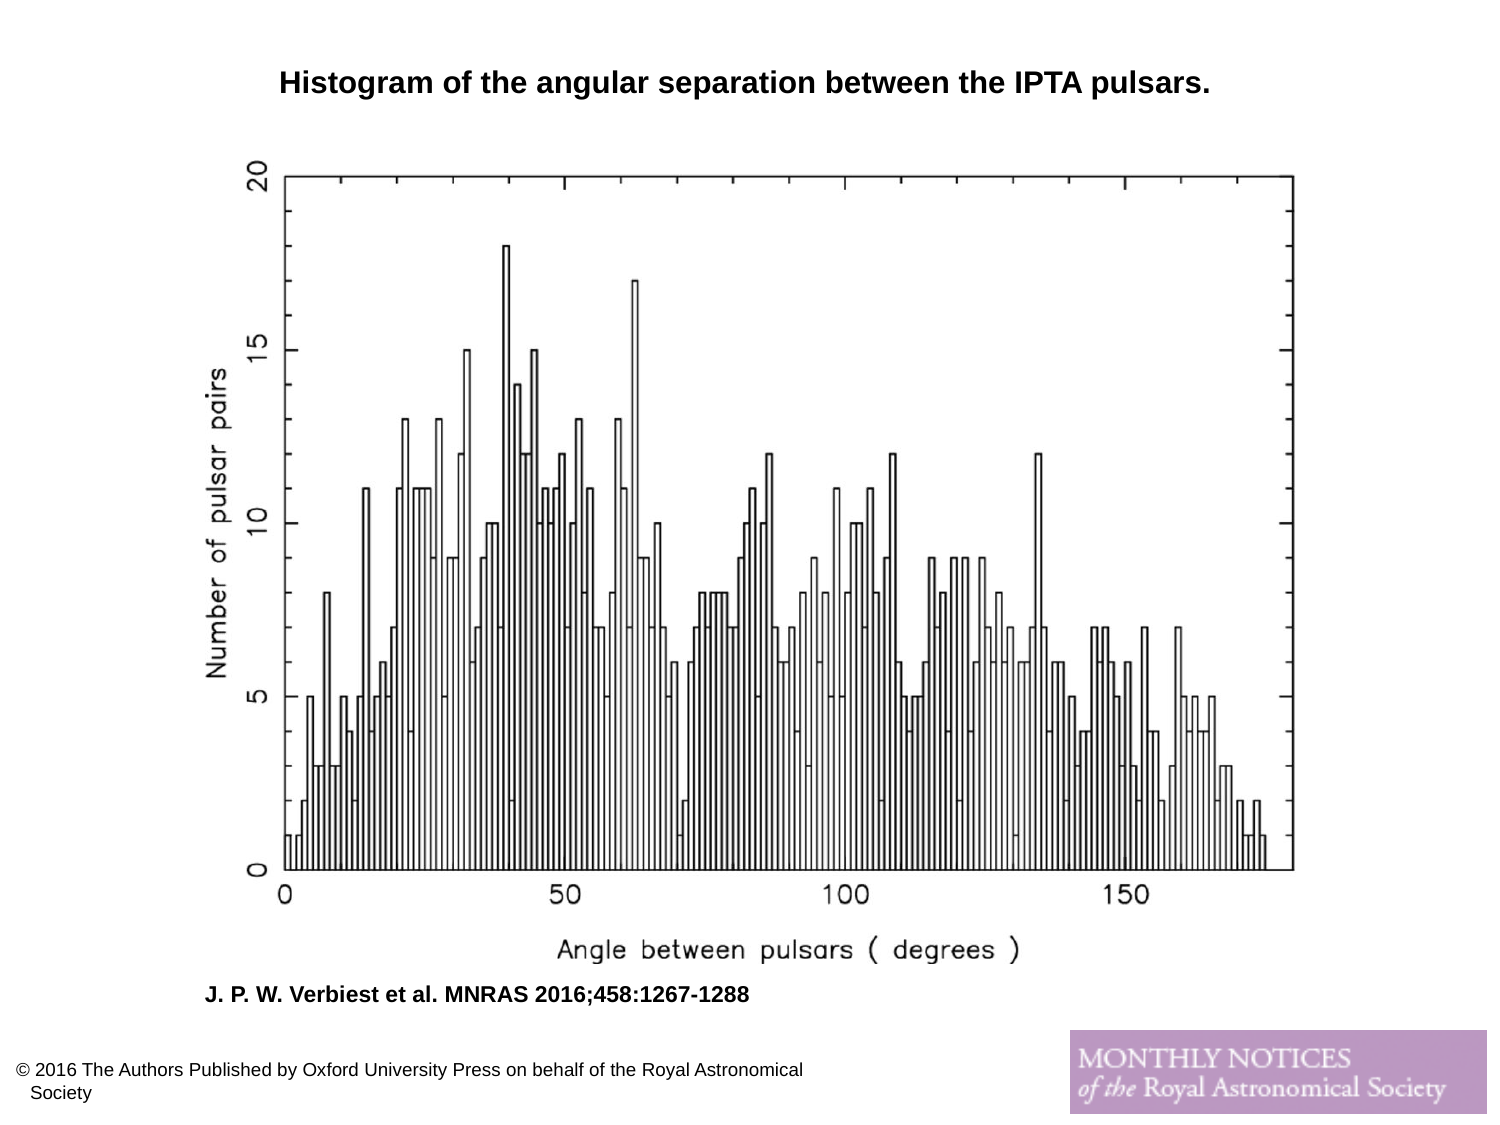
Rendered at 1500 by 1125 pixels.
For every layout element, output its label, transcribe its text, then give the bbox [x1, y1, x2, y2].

picture [204, 160, 1297, 964]
text_box J. P. W. Verbiest et al. MNRAS 2016;458:1267-1288 [204, 979, 848, 1018]
text_box © 2016 The Authors Published by Oxford University Press on behalf of the Royal Astronomical Society [16, 1058, 825, 1125]
picture [1070, 1030, 1487, 1114]
text_box Histogram of the angular separation between the IPTA pulsars. [53, 62, 1447, 131]
